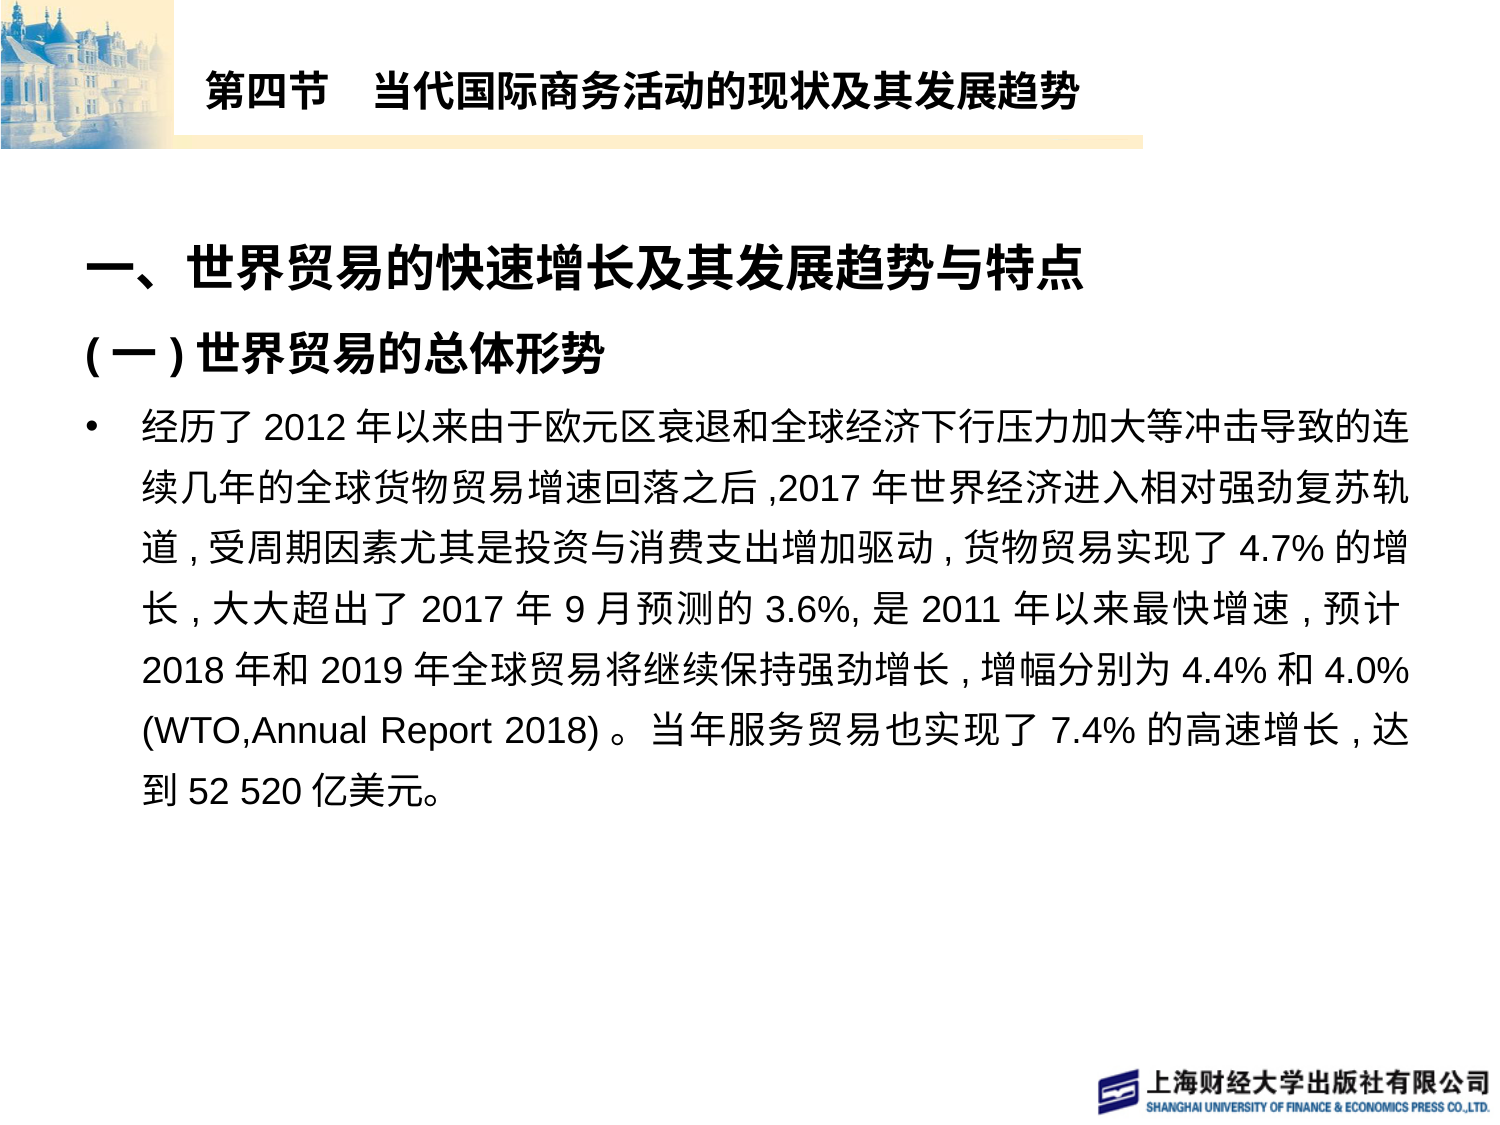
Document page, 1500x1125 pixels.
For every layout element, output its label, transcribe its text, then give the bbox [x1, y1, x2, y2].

picture [1097, 1065, 1494, 1120]
list 一、世界贸易的快速增长及其发展趋势与特点 (一)世界贸易的总体形势 经历了2012年以来由于欧元区衰退和全球经济下行压力加大等冲击导致的连续几年的全球货物贸易增速回落之后,2017年世界经济进入相对强劲复苏轨道,受周期因素尤其是投资与消费支出增加驱动,货物贸易实现了4.7%的增长,大大超出了2017年9月预测的3.6%,是2011年以来最快增速,预计2018年和2019年全球贸易将继续保持强劲增长,增幅分别为4.4%和4.0%(WTO,Annual Report 2018)。当年服务贸易也实现了7.4%的高速增长,达到52 520亿美元。 [70, 207, 1425, 1071]
title 第四节 当代国际商务活动的现状及其发展趋势 [189, 36, 1262, 143]
picture [0, 0, 1143, 149]
